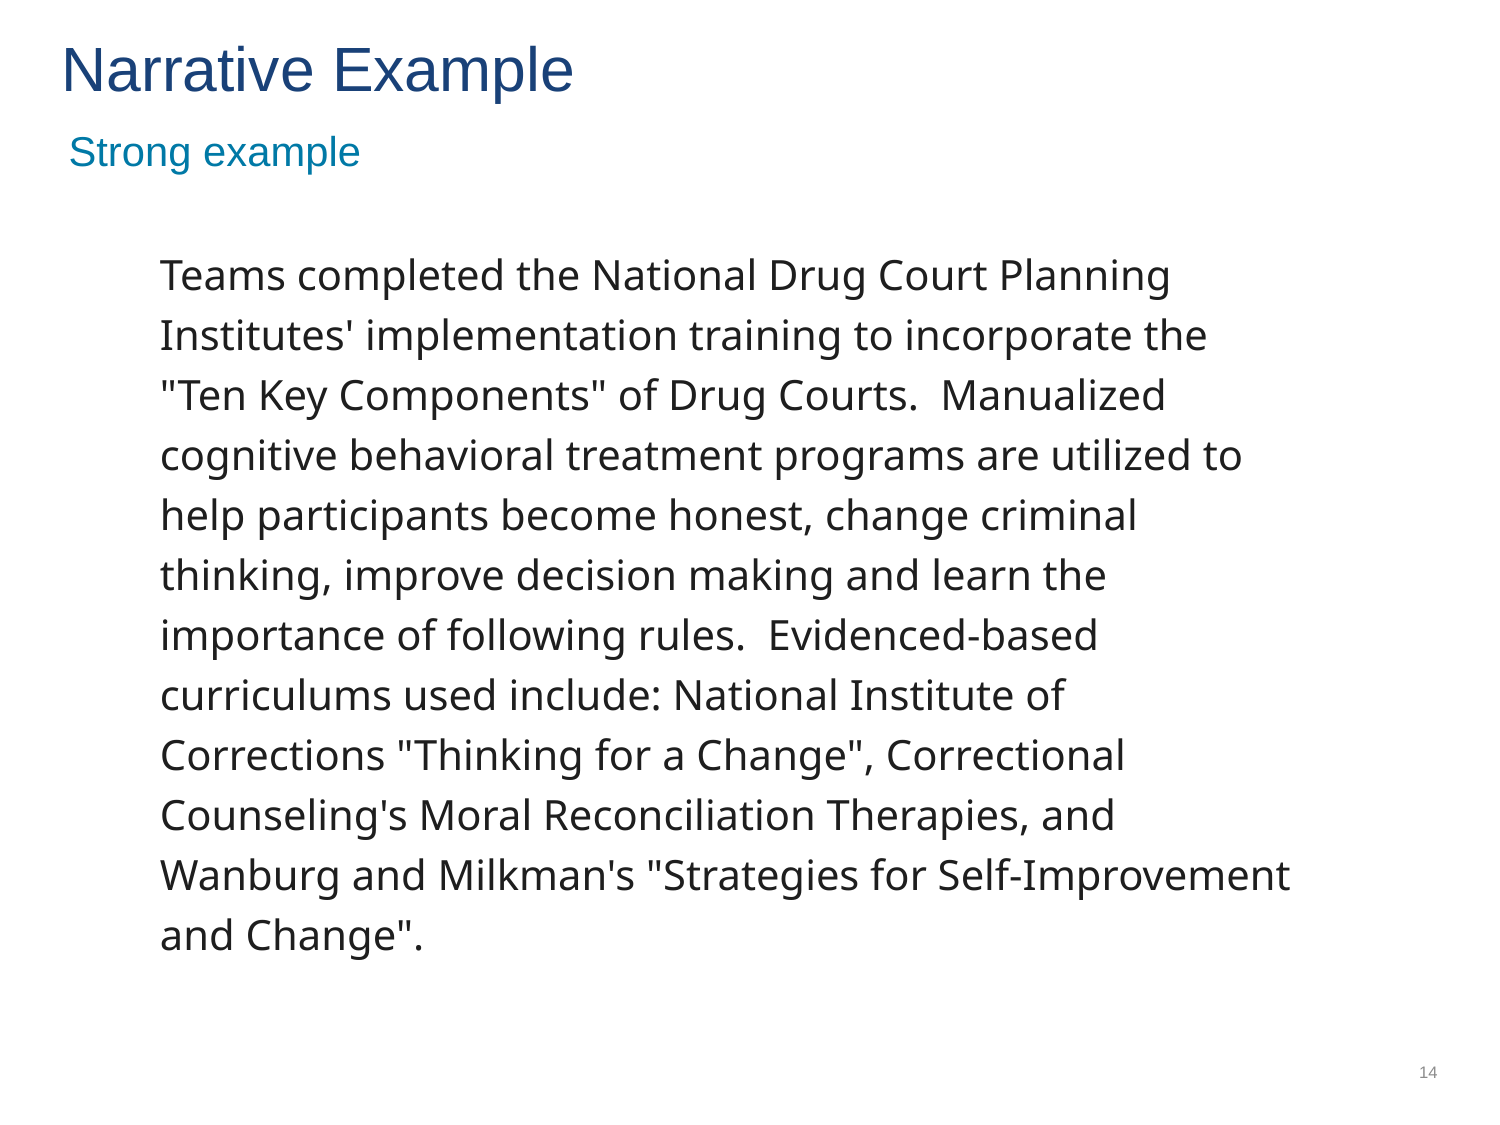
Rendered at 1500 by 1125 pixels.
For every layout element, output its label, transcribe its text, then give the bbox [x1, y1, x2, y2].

text_box Teams completed the National Drug Court Planning Institutes' implementation training to incorporate the "Ten Key Components" of Drug Courts. Manualized cognitive behavioral treatment programs are utilized to help participants become honest, change criminal thinking, improve decision making and learn the importance of following rules. Evidenced-based curriculums used include: National Institute of Corrections "Thinking for a Change", Correctional Counseling's Moral Reconciliation Therapies, and Wanburg and Milkman's "Strategies for Self-Improvement and Change". [145, 231, 1308, 970]
text_box Strong example [53, 117, 1414, 218]
slide_number 14 [1307, 1051, 1438, 1093]
title Narrative Example [61, 28, 1438, 106]
